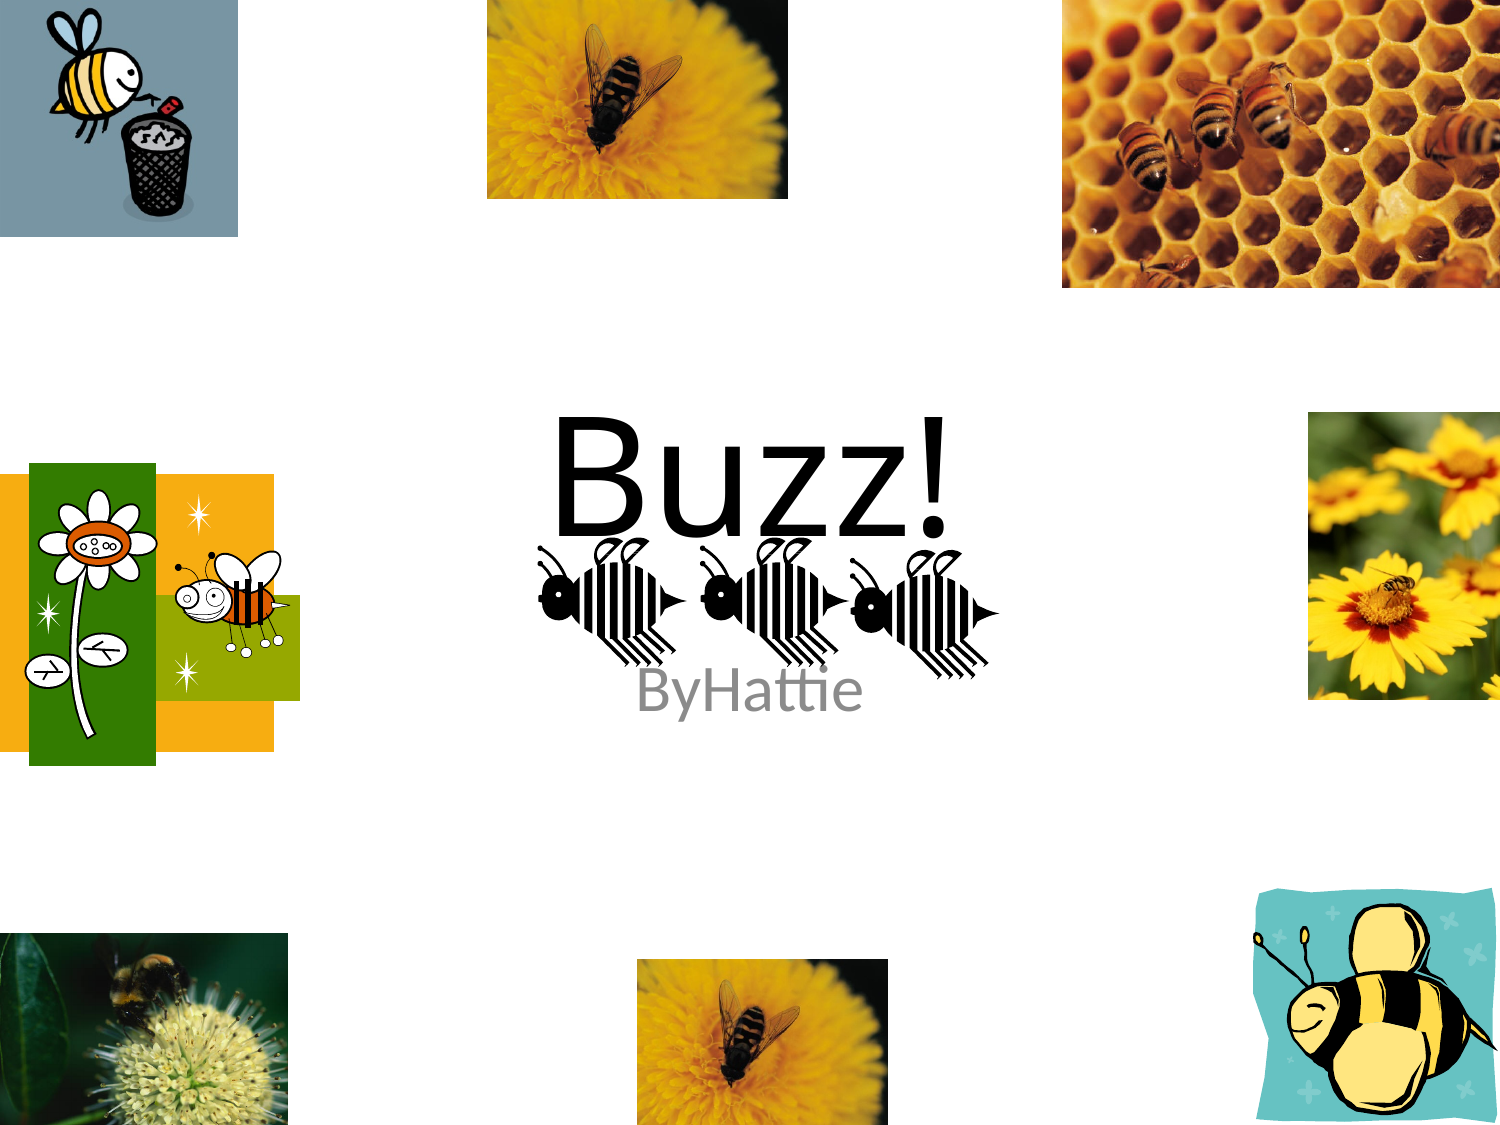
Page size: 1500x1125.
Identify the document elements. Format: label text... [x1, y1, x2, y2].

picture [1307, 412, 1500, 701]
subtitle ByHattie [225, 637, 1275, 925]
picture [537, 537, 688, 668]
picture [1252, 885, 1500, 1125]
picture [637, 958, 888, 1125]
picture [0, 462, 301, 767]
picture [1062, 0, 1500, 289]
title Buzz! [112, 349, 1388, 591]
picture [0, 932, 288, 1125]
picture [699, 537, 1000, 680]
picture [487, 0, 788, 200]
picture [0, 0, 238, 238]
